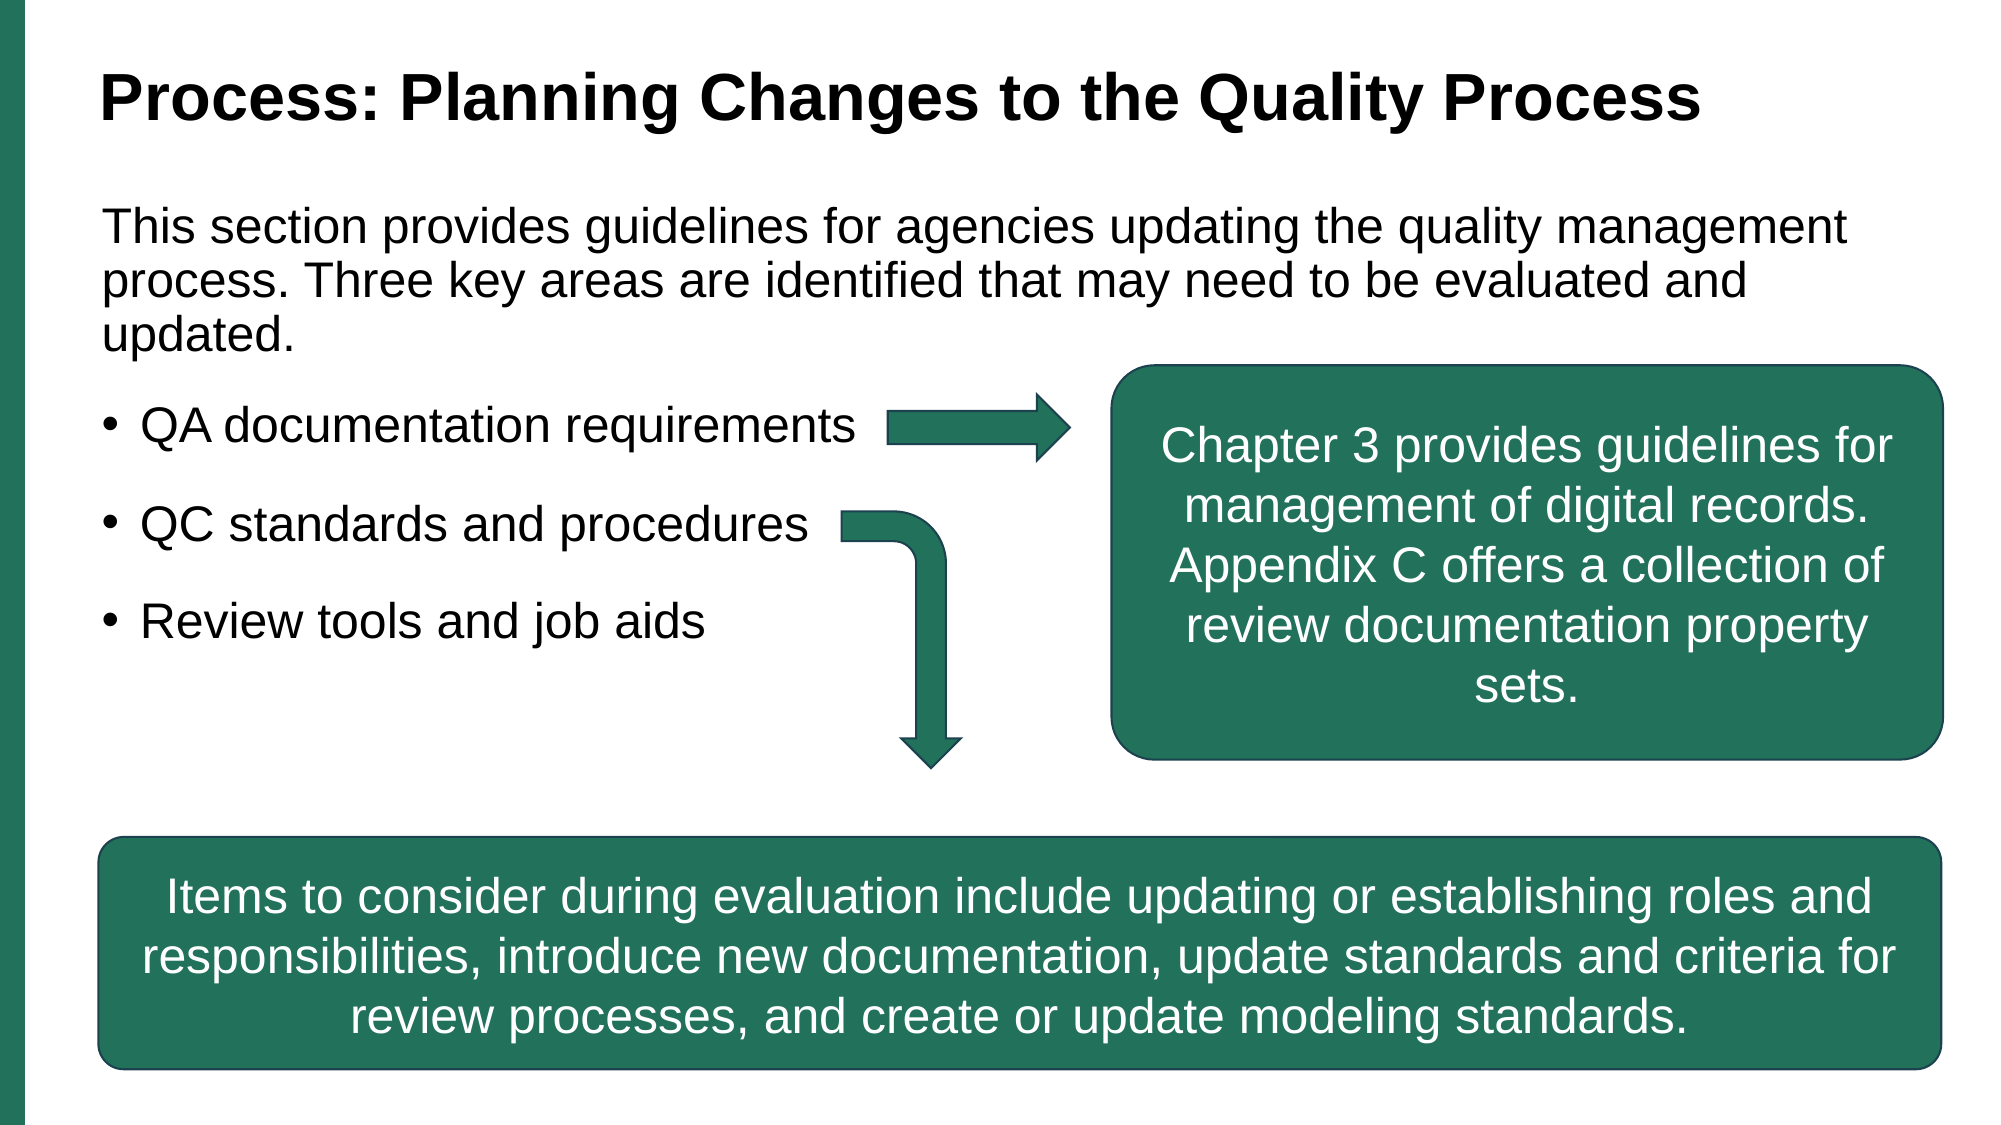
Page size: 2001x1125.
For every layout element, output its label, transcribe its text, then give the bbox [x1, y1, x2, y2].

text_box [886, 392, 1072, 464]
text_box Items to consider during evaluation include updating or establishing roles and responsibilities, introduce new documentation, update standards and criteria for review processes, and create or update modeling standards. [97, 835, 1943, 1071]
list This section provides guidelines for agencies updating the quality management process. Three key areas are identified that may need to be evaluated and updated. QA documentation requirements [101, 200, 1902, 479]
title Process: Planning Changes to the Quality Process [99, 62, 1900, 200]
text_box Review tools and job aids [101, 595, 1902, 790]
text_box [840, 510, 947, 595]
text_box Chapter 3 provides guidelines for management of digital records. Appendix C offers a collection of review documentation property sets. [1110, 364, 1945, 761]
text_box QC standards and procedures [101, 497, 1902, 582]
